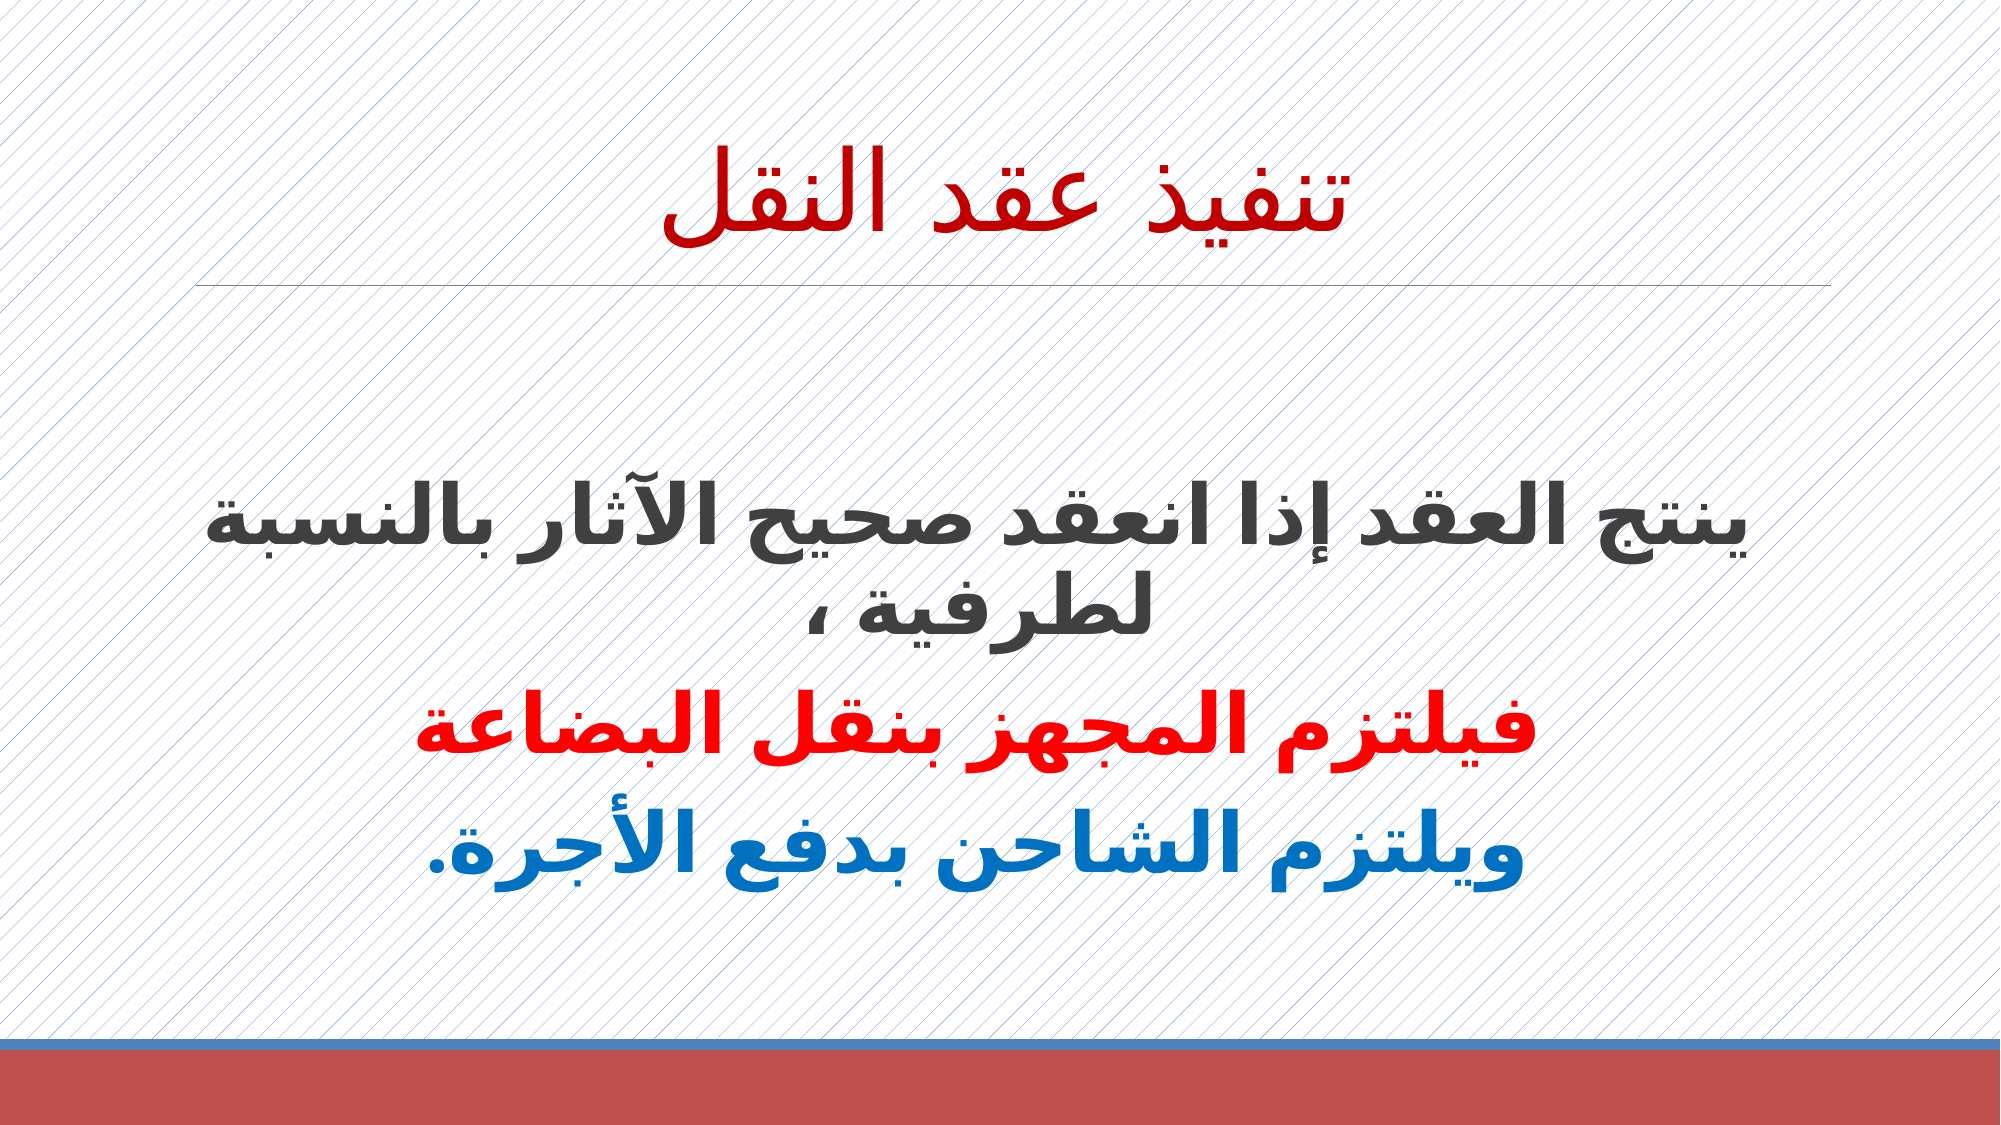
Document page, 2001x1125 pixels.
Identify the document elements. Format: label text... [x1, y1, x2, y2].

title تنفيذ عقد النقل [180, 24, 1830, 263]
list ينتج العقد إذا انعقد صحيح الآثار بالنسبة لطرفية ، فيلتزم المجهز بنقل البضاعة ويلتزم الشاحن بدفع الأجرة. [121, 464, 1853, 987]
